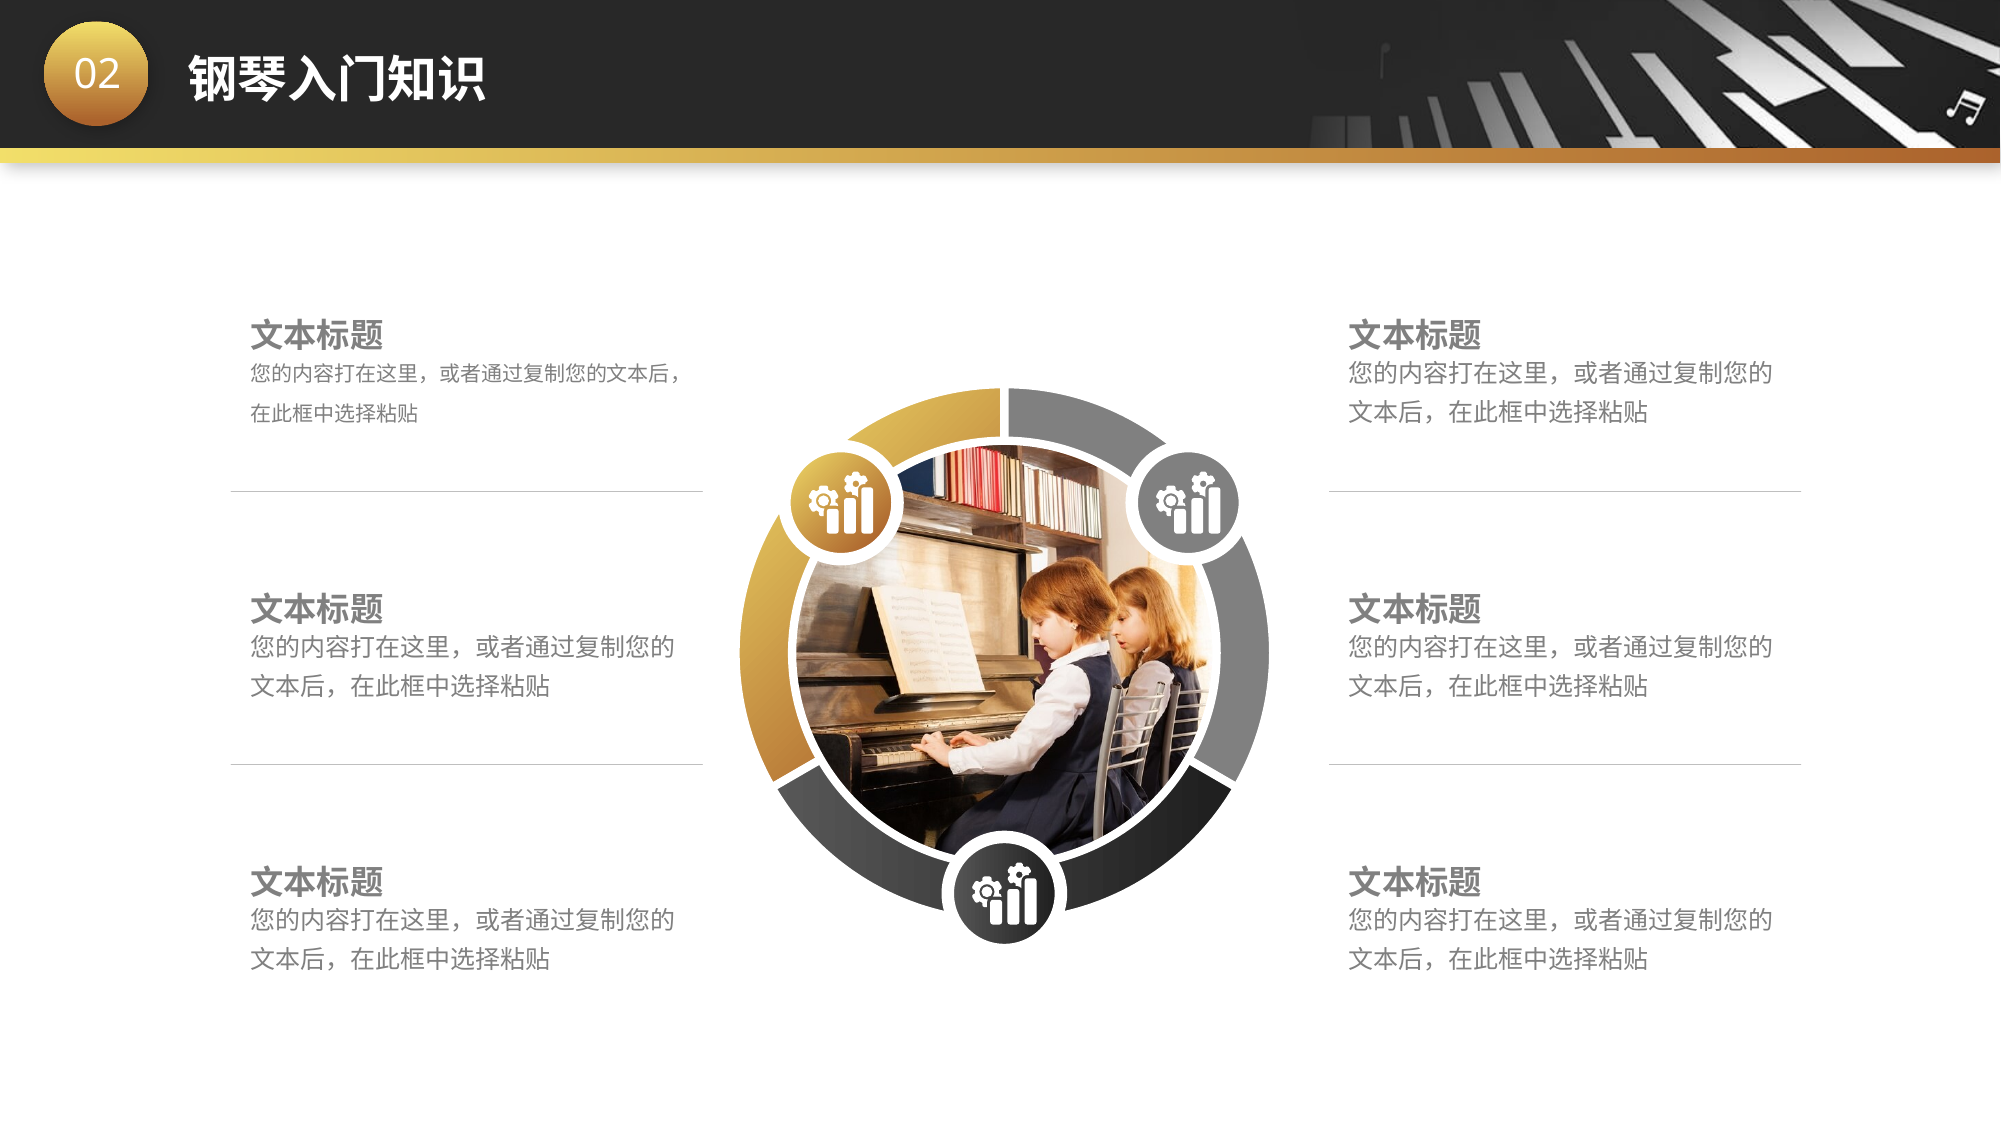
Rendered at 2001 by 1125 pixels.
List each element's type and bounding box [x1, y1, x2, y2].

text_box [230, 291, 1801, 986]
picture [1575, 0, 2000, 148]
